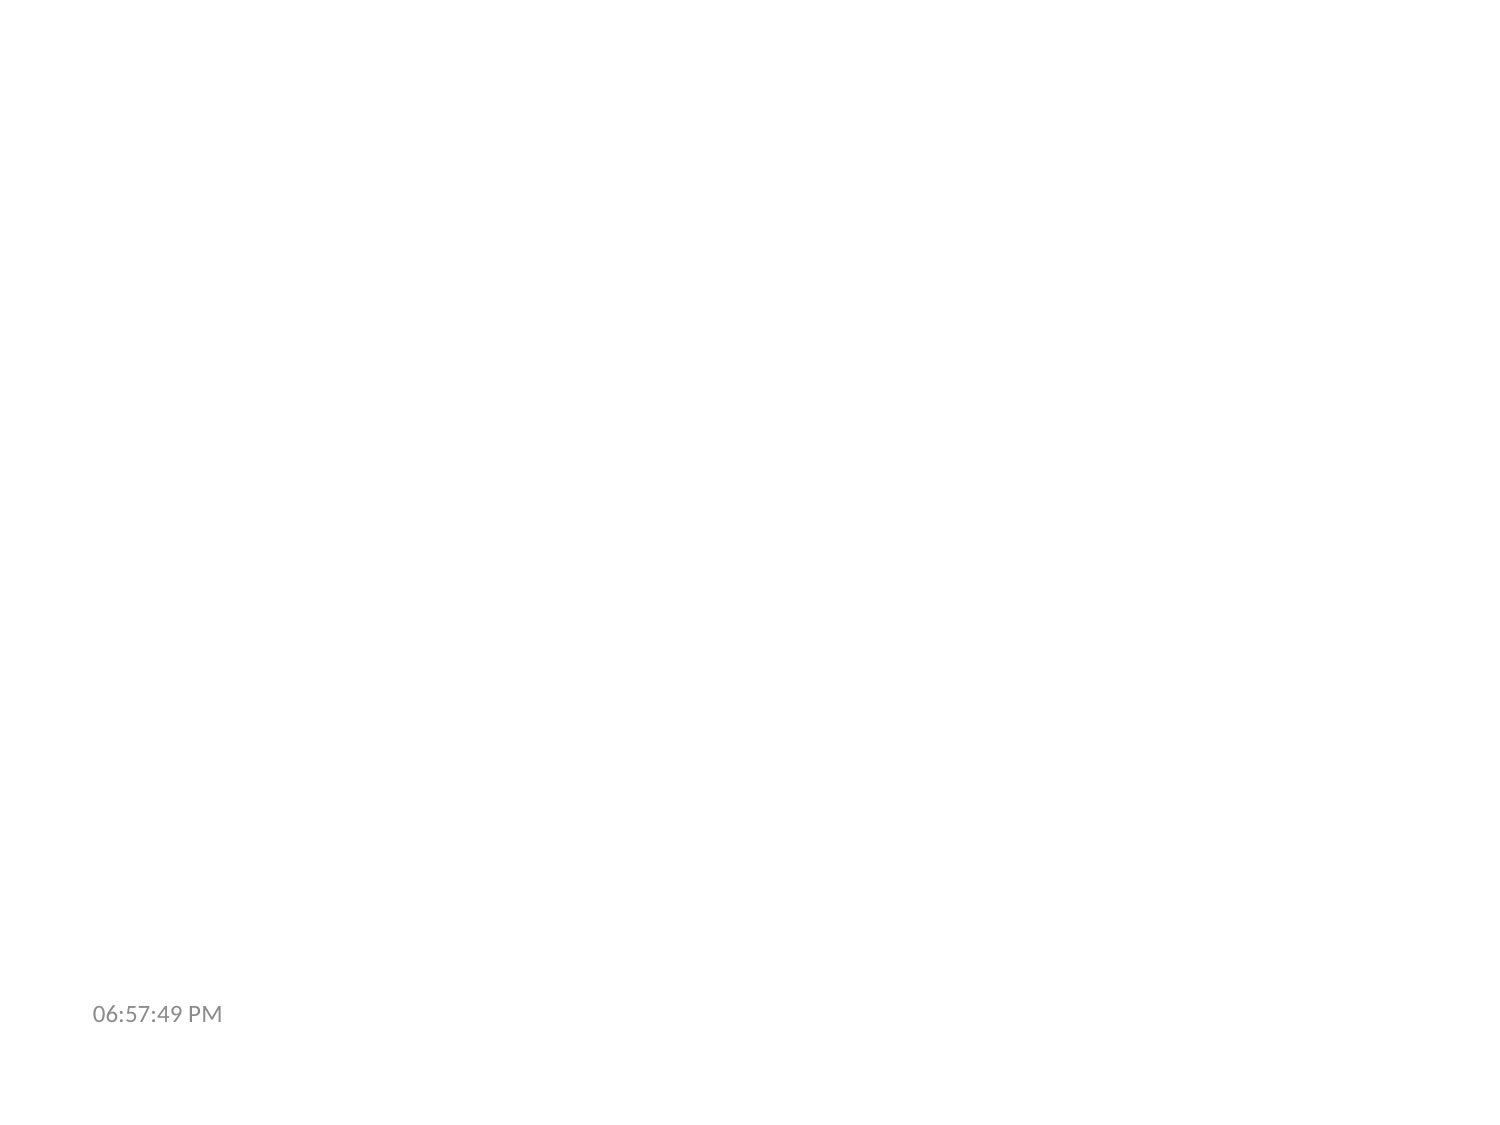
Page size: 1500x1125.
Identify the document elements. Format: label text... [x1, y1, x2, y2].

text_box 3:35:09 PM [77, 982, 428, 1043]
